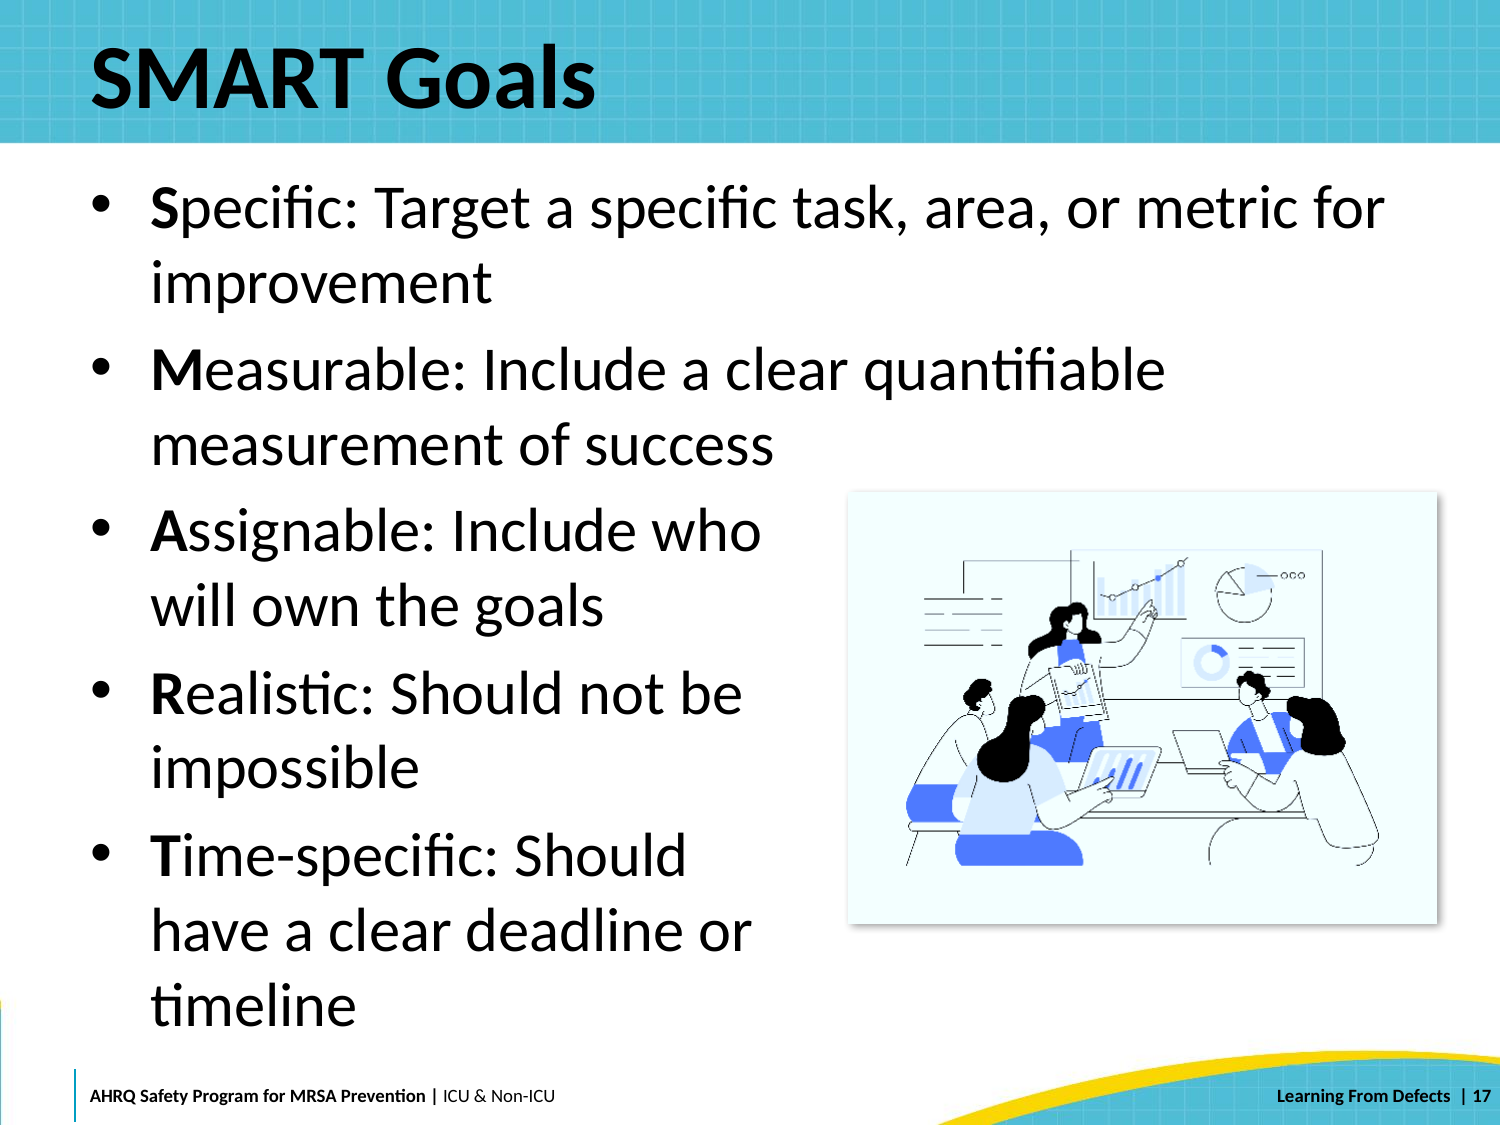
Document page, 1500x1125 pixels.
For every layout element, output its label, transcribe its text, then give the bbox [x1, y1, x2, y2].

picture [0, 0, 1500, 1125]
list Specific: Target a specific task, area, or metric for improvement Measurable: Include a clear quantifiable measurement of success [75, 158, 1425, 1014]
title SMART Goals [75, 0, 1425, 150]
list Assignable: Include who will own the goals Realistic: Should not be impossible Time-specific: Should have a clear deadline or timeline [75, 481, 825, 1125]
slide_number | 17 [1455, 1065, 1500, 1125]
